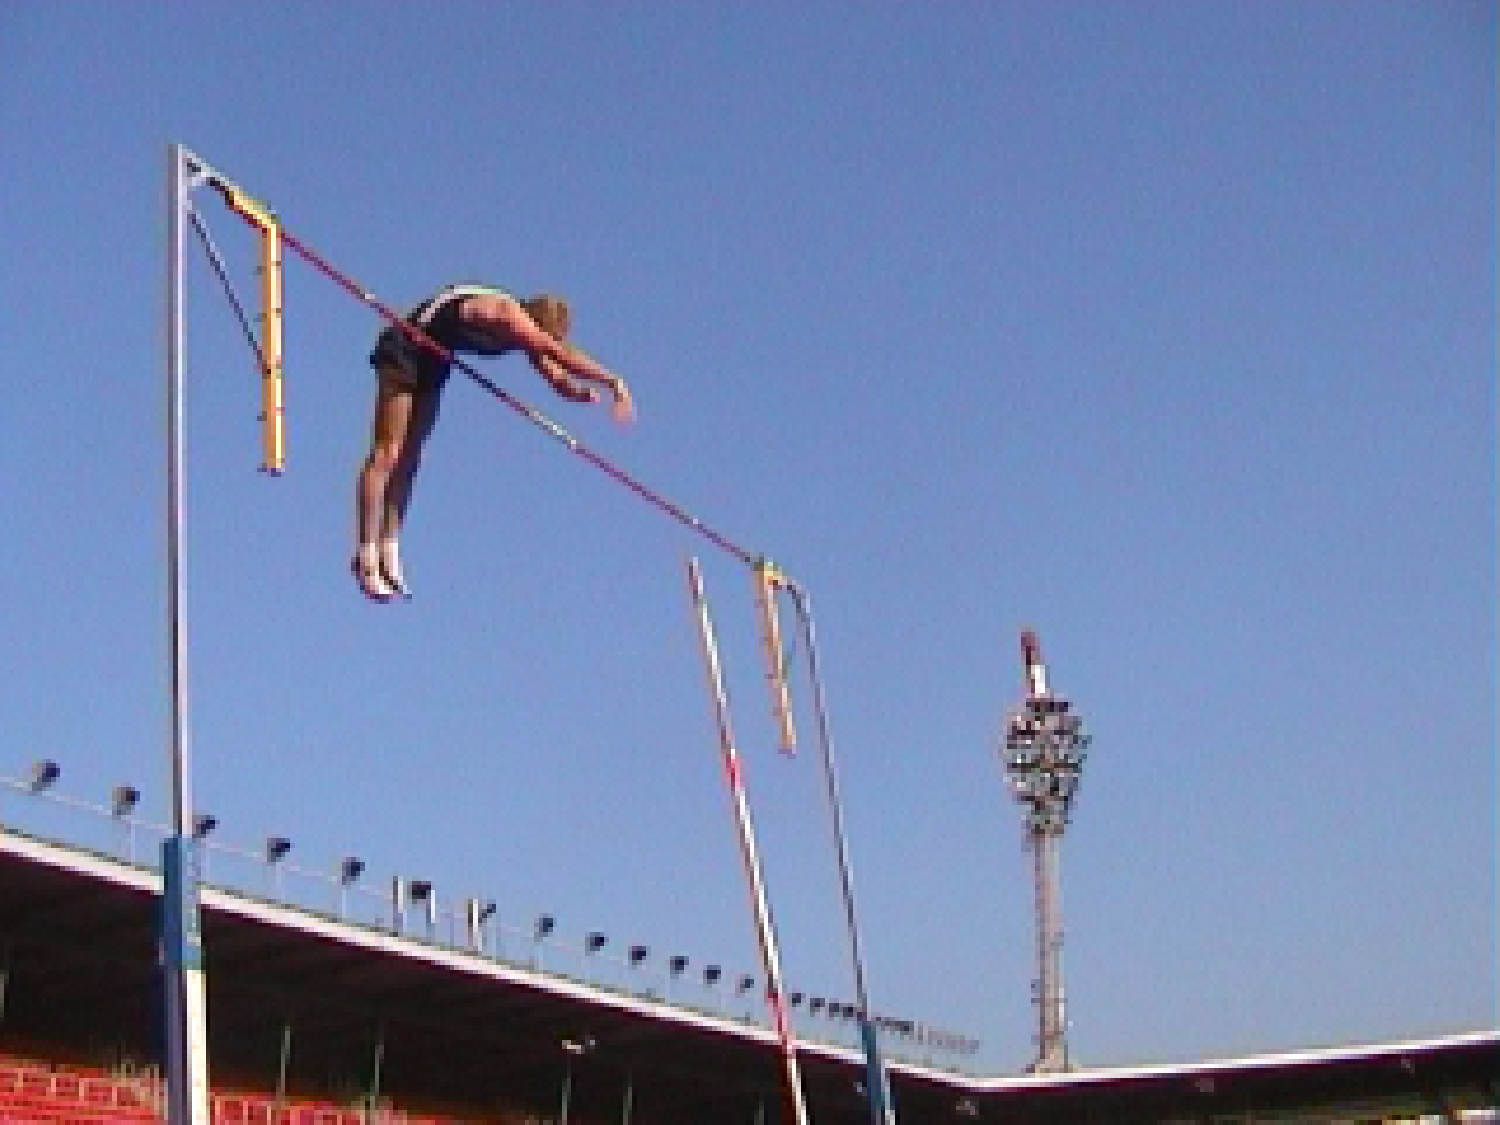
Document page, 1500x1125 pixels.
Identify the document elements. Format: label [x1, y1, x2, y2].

list [0, 0, 1500, 1125]
